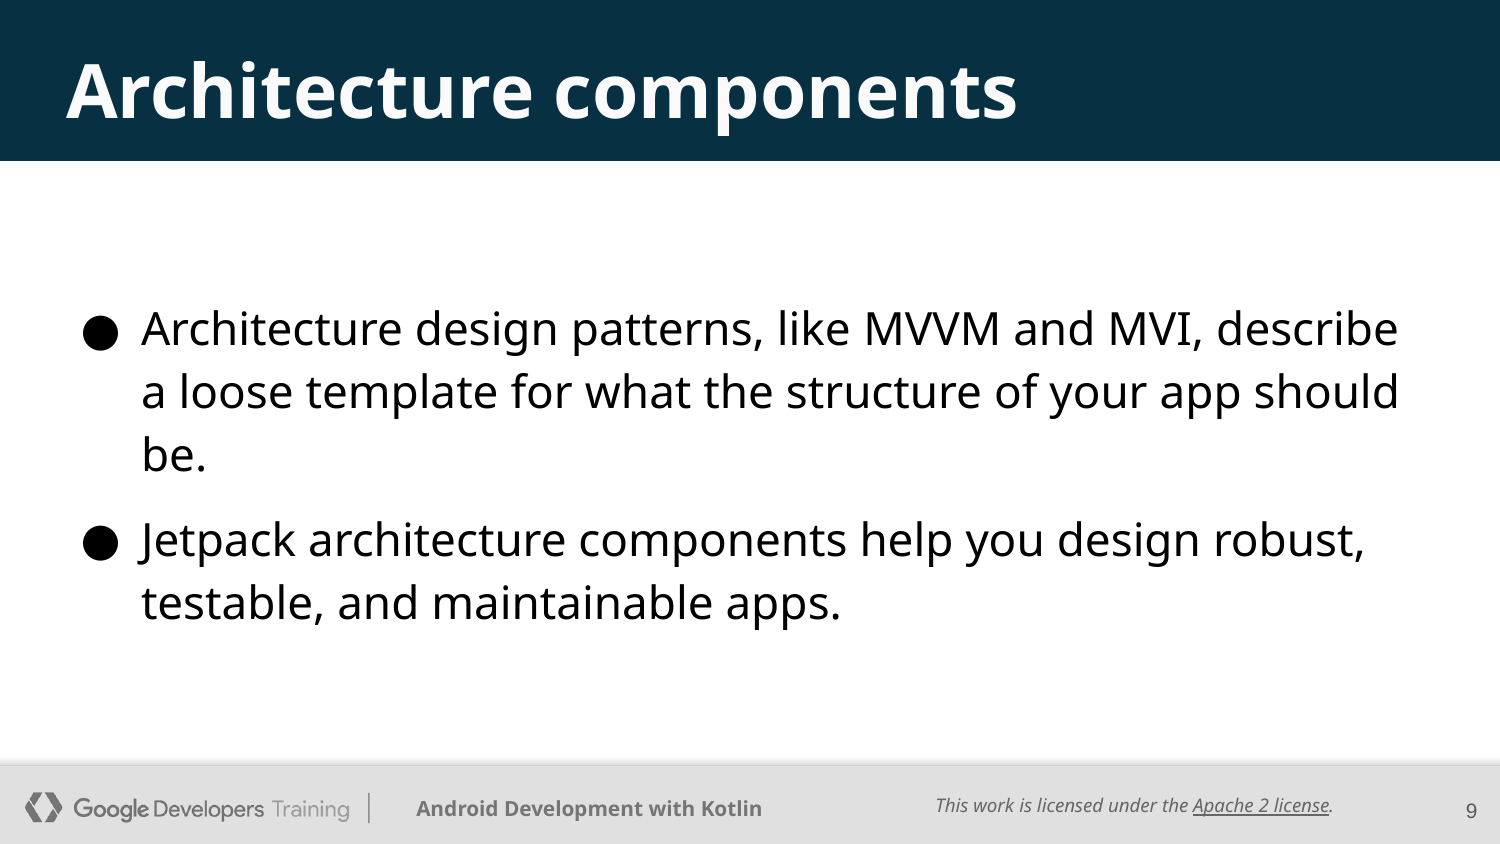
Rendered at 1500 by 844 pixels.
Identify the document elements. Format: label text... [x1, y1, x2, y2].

picture [0, 161, 1500, 844]
title Architecture components [51, 28, 1449, 122]
slide_number ‹#› [1402, 777, 1493, 842]
list Architecture design patterns, like MVVM and MVI, describe a loose template for what the structure of your app should be. Jetpack architecture components help you design robust, testable, and maintainable apps. [51, 276, 1449, 628]
